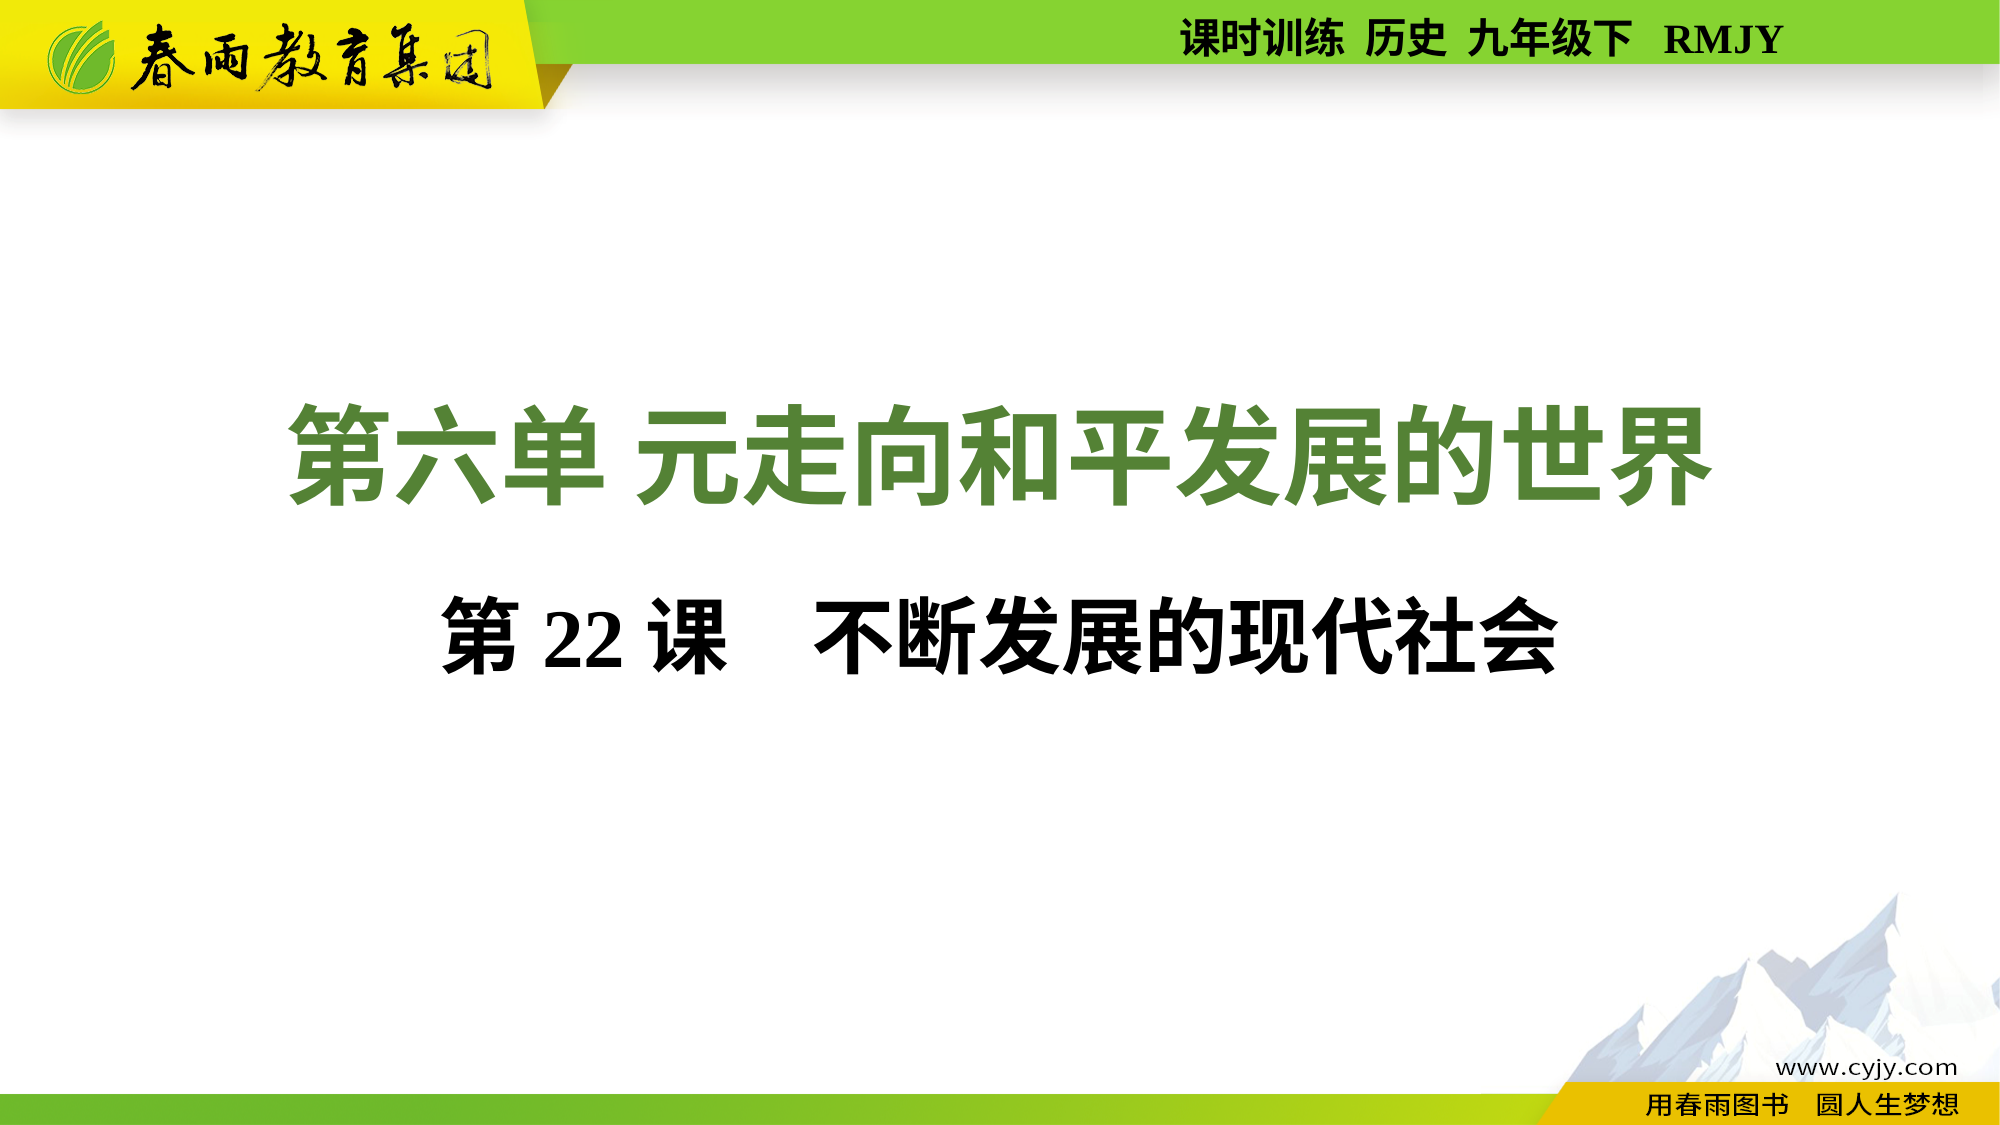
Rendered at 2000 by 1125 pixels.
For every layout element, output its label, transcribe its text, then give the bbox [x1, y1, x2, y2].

text_box 第22课 不断发展的现代社会 [0, 527, 2000, 692]
picture [0, 692, 2000, 1125]
text_box 第六单 元走向和平发展的世界 [0, 316, 2000, 526]
picture [0, 0, 2000, 316]
